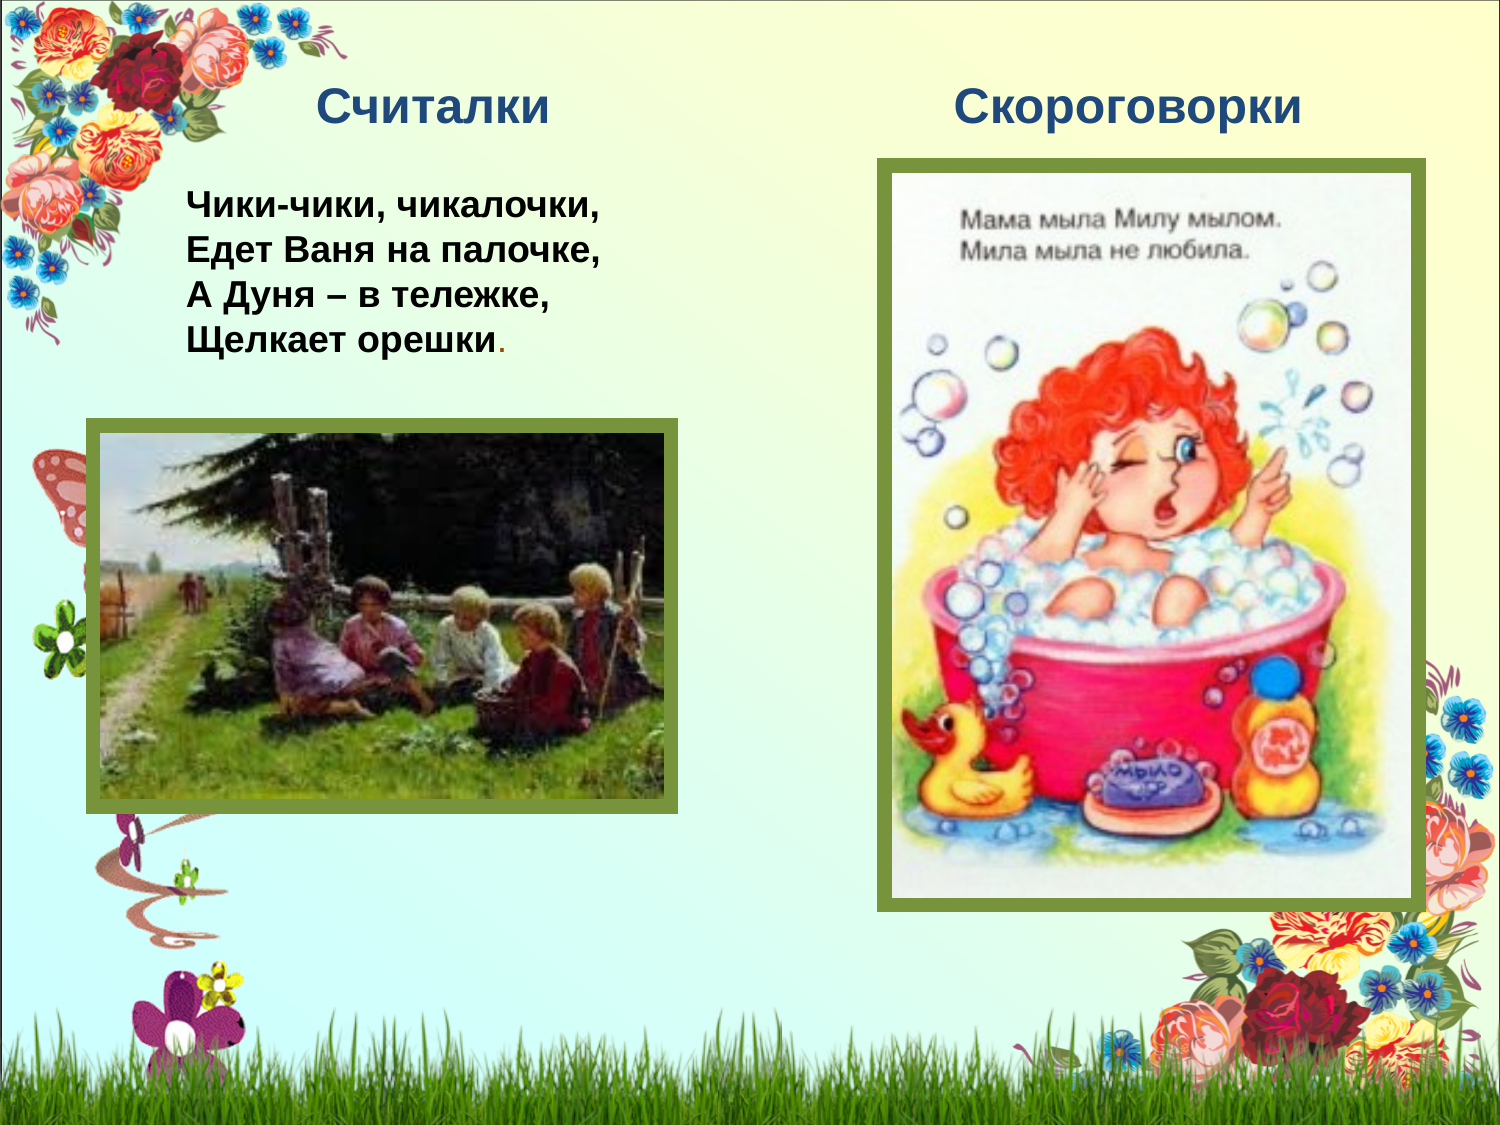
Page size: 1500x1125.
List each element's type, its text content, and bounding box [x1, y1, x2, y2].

text_box Чики-чики, чикалочки, Едет Ваня на палочке, А Дуня – в тележке, Щелкает орешки. [171, 172, 750, 368]
text_box Скороговорки [938, 66, 1424, 142]
picture [0, 0, 1500, 1125]
text_box Считалки [301, 66, 680, 142]
